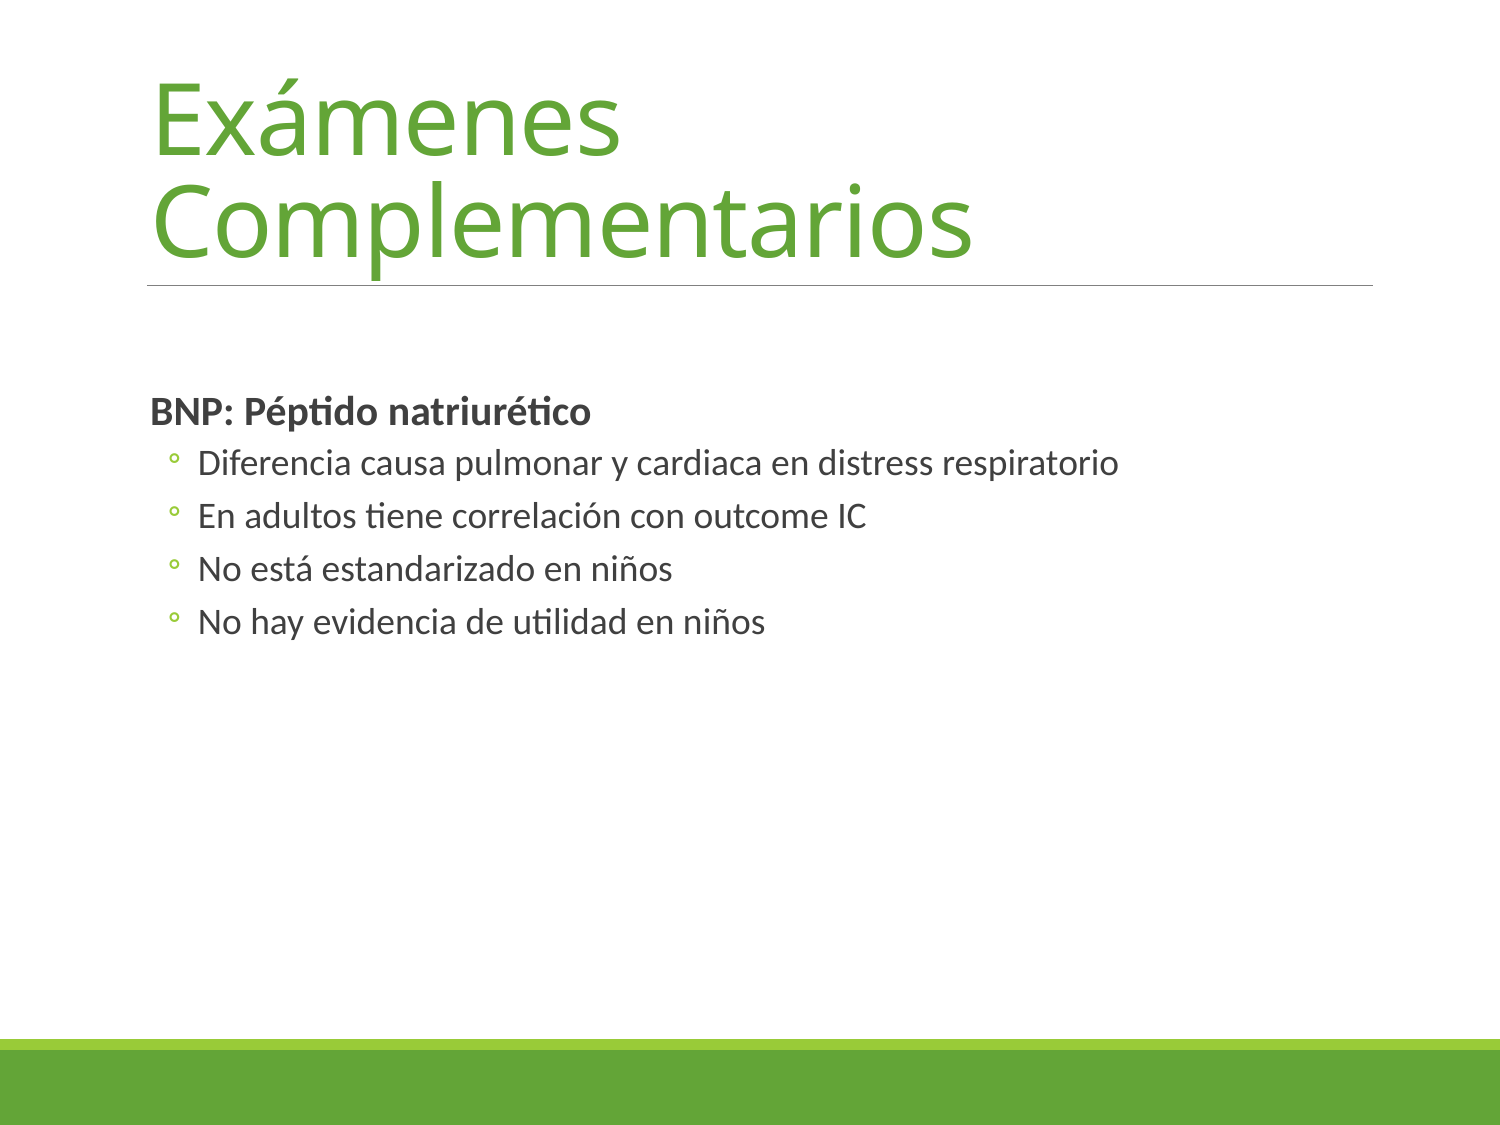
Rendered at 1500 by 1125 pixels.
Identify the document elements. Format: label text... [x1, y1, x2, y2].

list BNP: Péptido natriurético Diferencia causa pulmonar y cardiaca en distress respiratorio En adultos tiene correlación con outcome IC No está estandarizado en niños No hay evidencia de utilidad en niños [135, 302, 1373, 963]
title Exámenes Complementarios [135, 47, 1373, 285]
